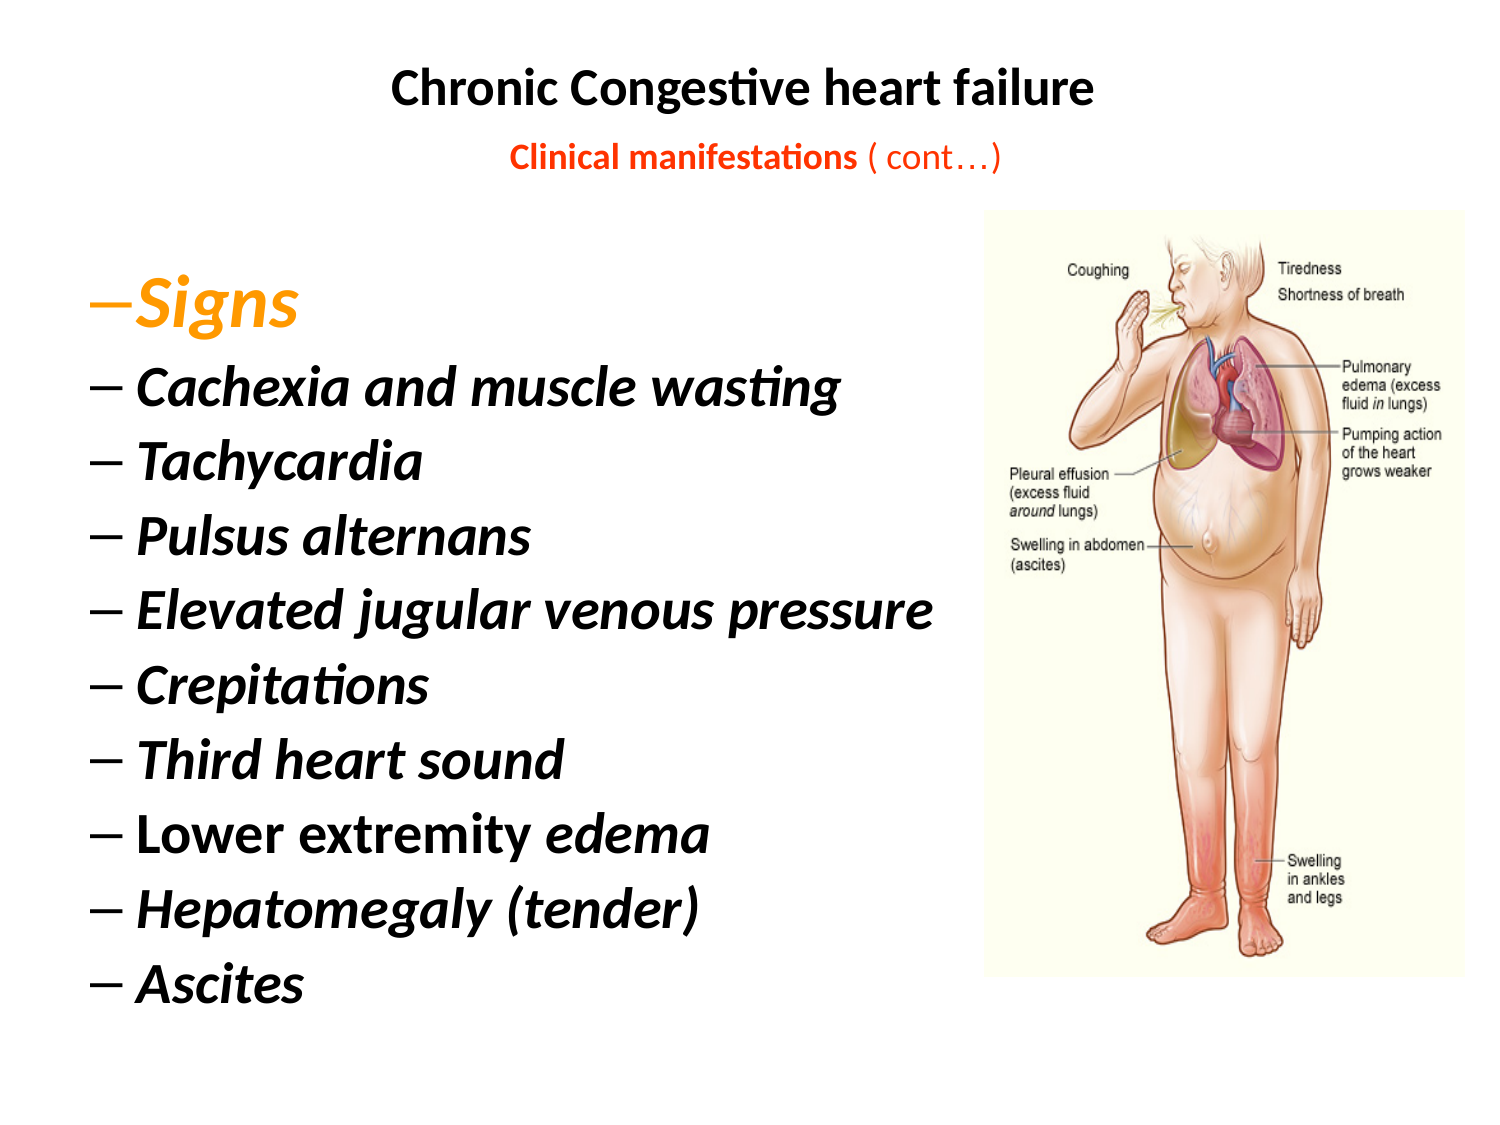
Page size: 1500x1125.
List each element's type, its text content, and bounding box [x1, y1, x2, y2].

title Chronic Congestive heart failure Clinical manifestations ( cont…) [75, 45, 1425, 233]
list Signs Cachexia and muscle wasting Tachycardia Pulsus alternans Elevated jugular venous pressure Crepitations Third heart sound Lower extremity edema Hepatomegaly (tender) Ascites [0, 255, 1500, 1083]
picture [984, 210, 1466, 977]
